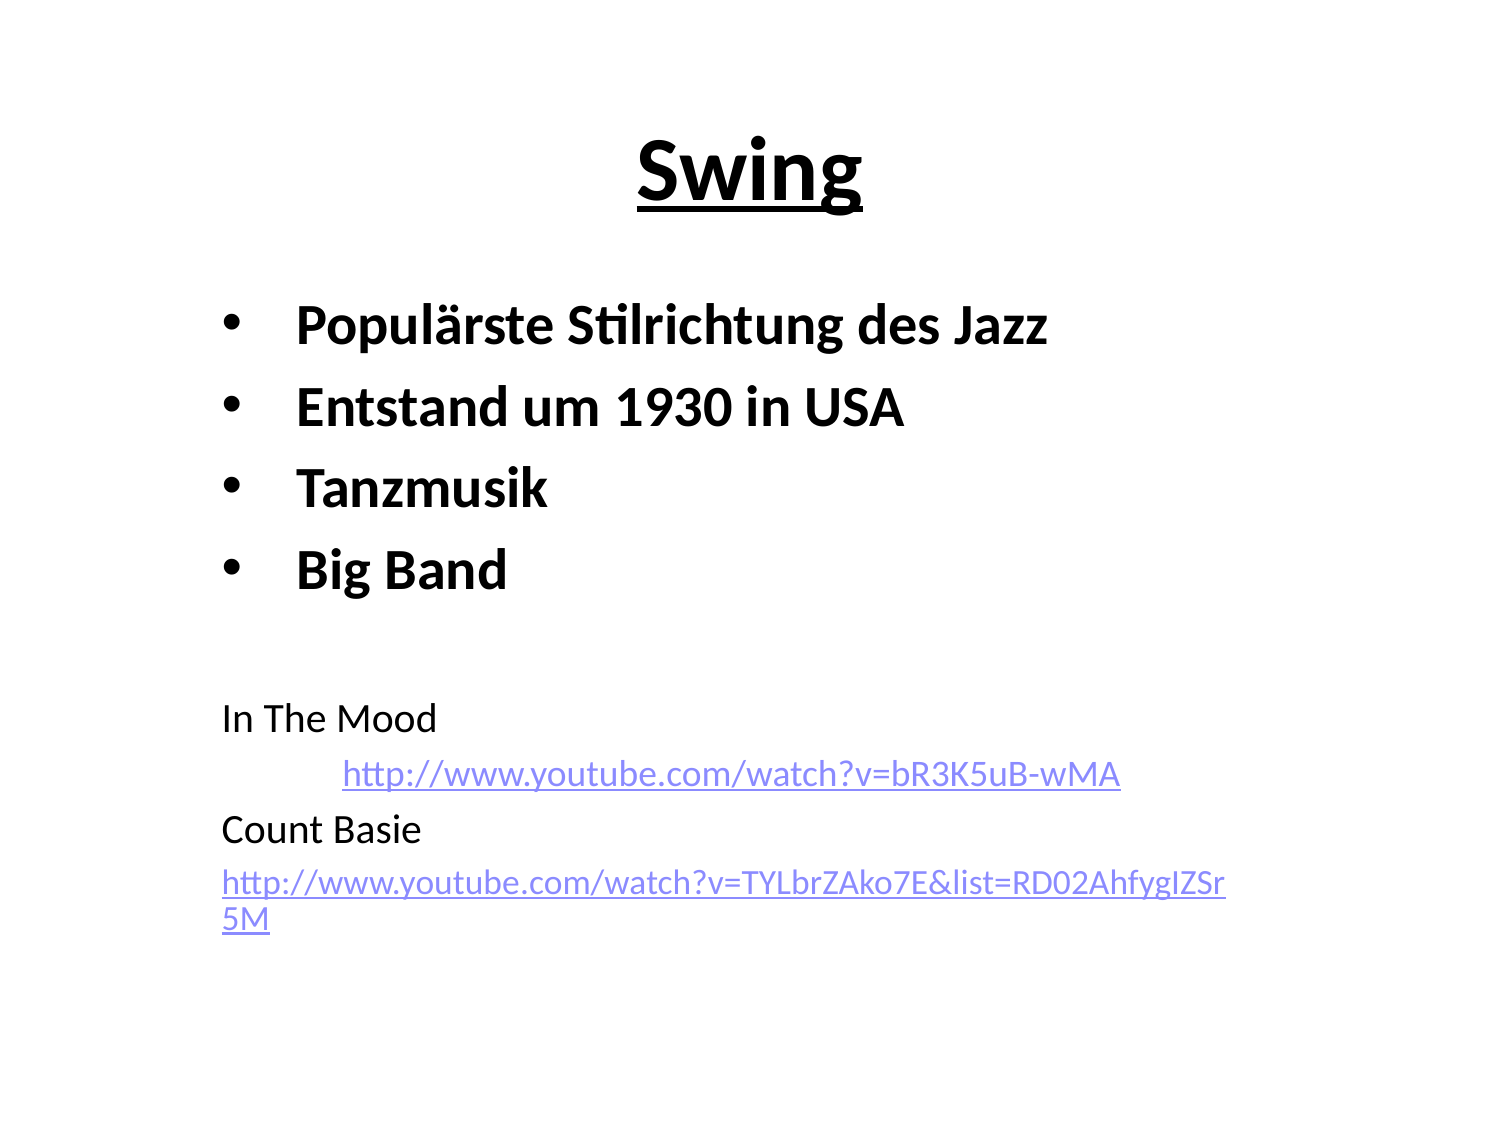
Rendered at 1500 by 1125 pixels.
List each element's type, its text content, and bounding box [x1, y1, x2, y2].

subtitle Populärste Stilrichtung des Jazz Entstand um 1930 in USA Tanzmusik Big Band In The Mood http://www.youtube.com/watch?v=bR3K5uB-wMA Count Basie http://www.youtube.com/watch?v=TYLbrZAko7E&list=RD02AhfygIZSr5M [206, 278, 1257, 929]
title Swing [112, 42, 1388, 284]
